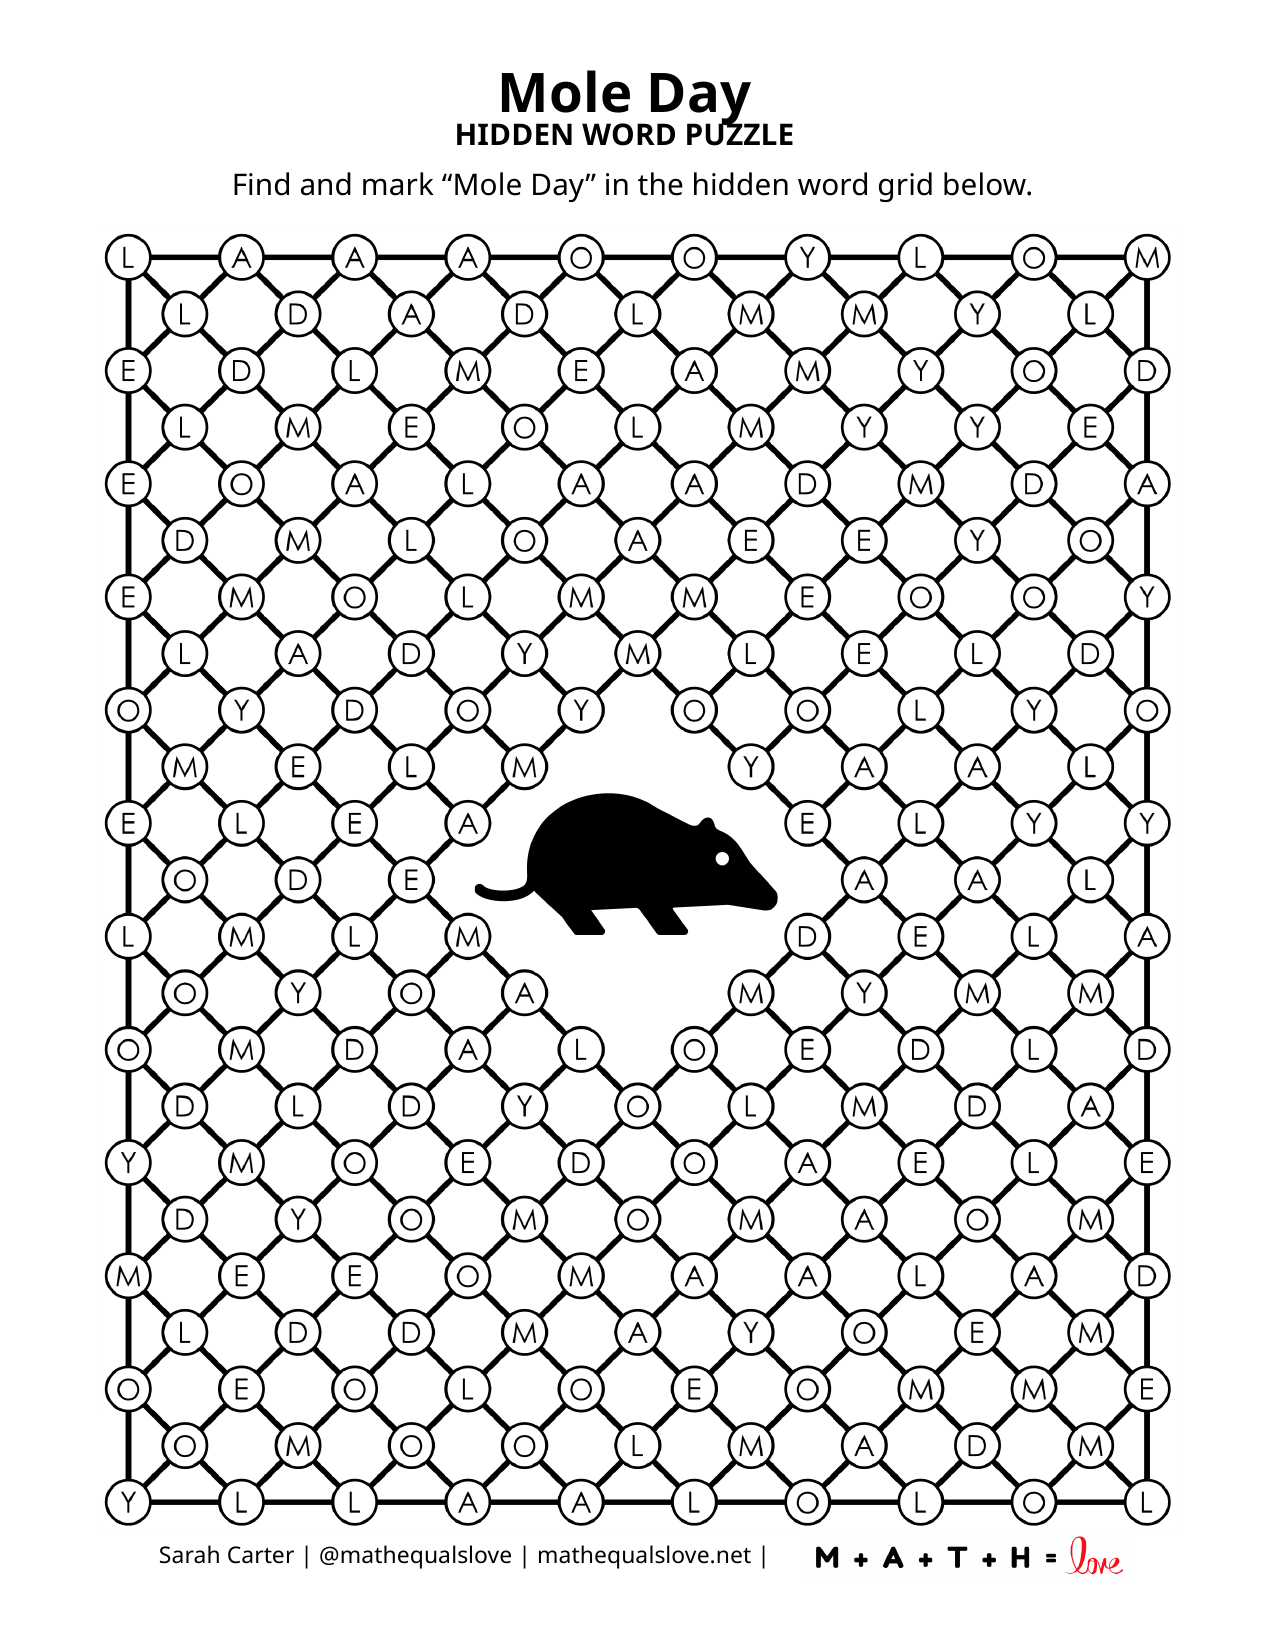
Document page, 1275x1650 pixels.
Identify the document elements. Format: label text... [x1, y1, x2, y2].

text_box Mole Day [302, 57, 947, 124]
picture [97, 226, 1178, 1533]
text_box Find and mark “Mole Day” in the hidden word grid below. [110, 158, 1165, 209]
text_box HIDDEN WORD PUZZLE [319, 108, 930, 159]
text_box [143, 1533, 1132, 1579]
